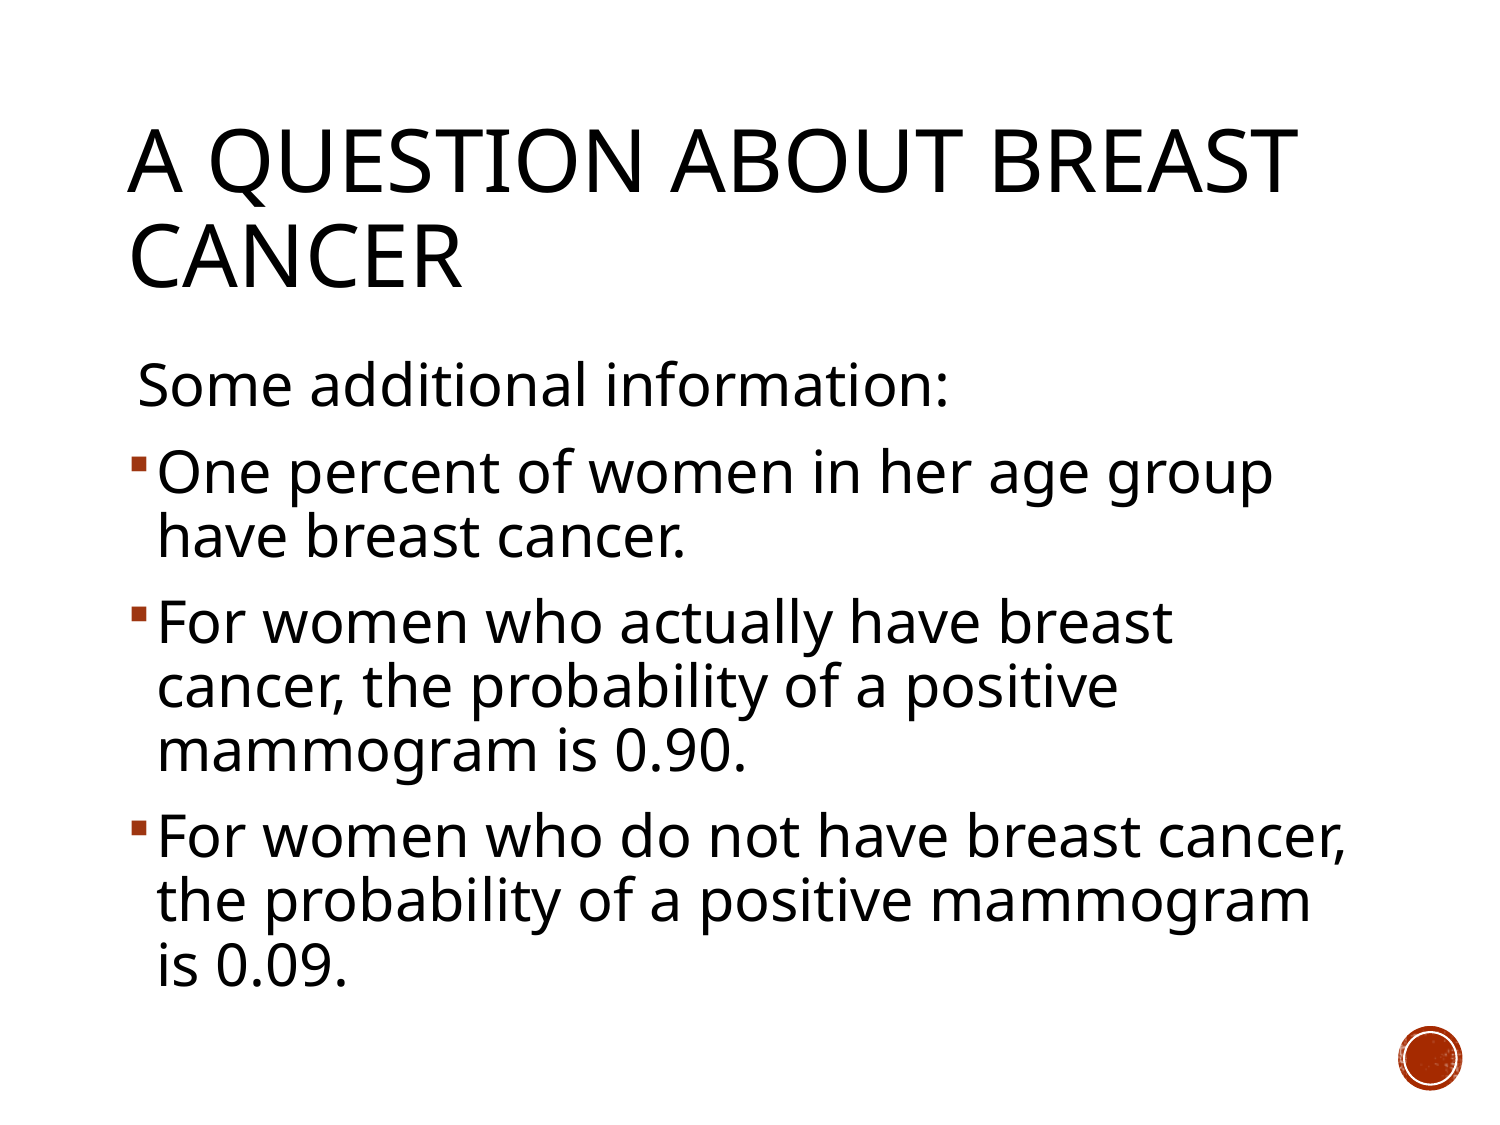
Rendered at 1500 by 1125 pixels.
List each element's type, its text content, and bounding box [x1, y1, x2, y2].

list Some additional information: One percent of women in her age group have breast cancer. For women who actually have breast cancer, the probability of a positive mammogram is 0.90. For women who do not have breast cancer, the probability of a positive mammogram is 0.09. [112, 348, 1388, 1013]
title A Question About Breast Cancer [112, 79, 1388, 344]
